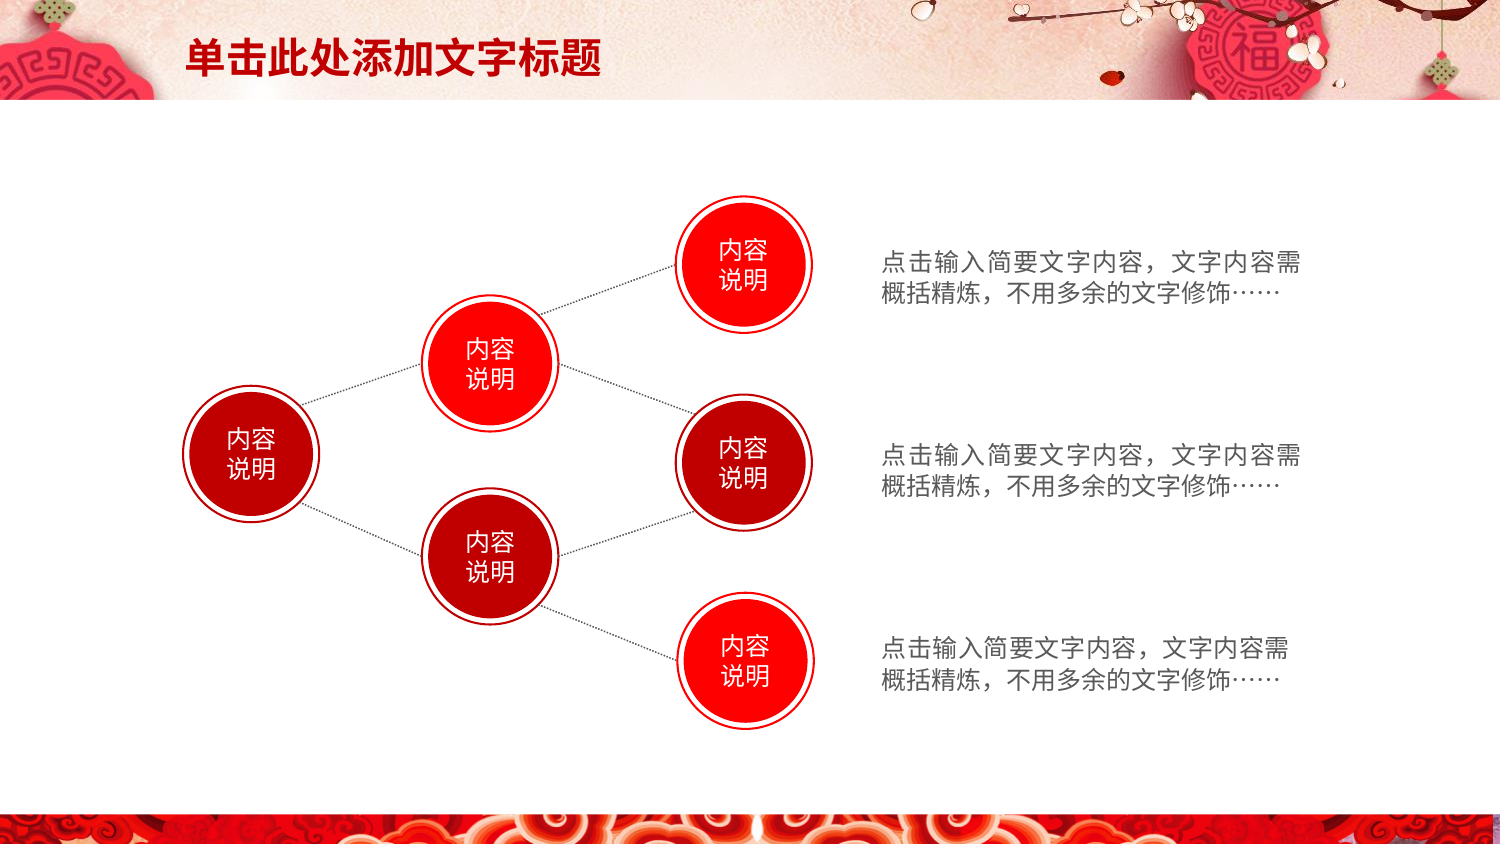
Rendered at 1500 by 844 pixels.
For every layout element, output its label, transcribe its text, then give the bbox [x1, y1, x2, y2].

picture [0, 815, 1500, 844]
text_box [557, 510, 696, 557]
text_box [557, 363, 696, 415]
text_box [298, 363, 423, 406]
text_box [421, 295, 559, 432]
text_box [421, 488, 559, 625]
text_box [298, 501, 423, 557]
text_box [677, 592, 815, 730]
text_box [675, 394, 813, 531]
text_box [538, 604, 678, 661]
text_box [182, 385, 320, 523]
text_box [537, 264, 676, 316]
picture [0, 0, 1500, 99]
text_box 点击输入简要文字内容，文字内容需概括精炼，不用多余的文字修饰…… [866, 430, 1317, 508]
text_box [675, 196, 813, 334]
text_box 点击输入简要文字内容，文字内容需概括精炼，不用多余的文字修饰…… [866, 237, 1317, 315]
text_box 点击输入简要文字内容，文字内容需概括精炼，不用多余的文字修饰…… [866, 624, 1306, 702]
